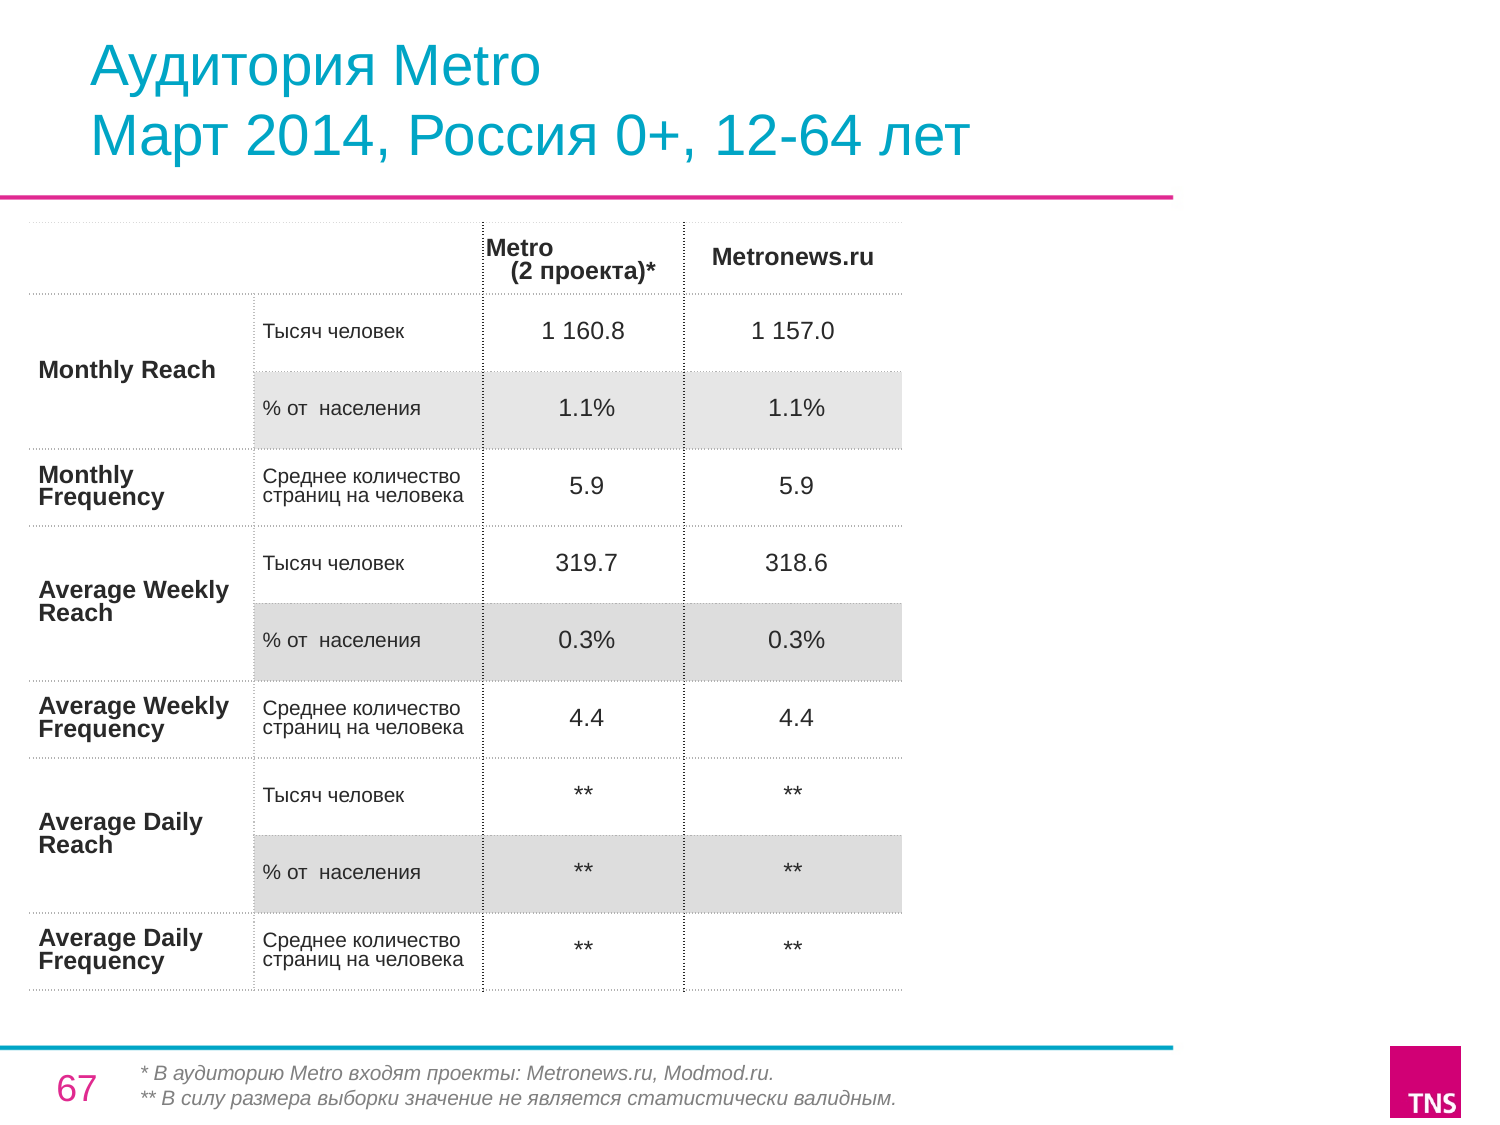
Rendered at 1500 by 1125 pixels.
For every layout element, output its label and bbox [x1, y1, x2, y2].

slide_number [40, 1055, 392, 1125]
picture [0, 0, 1500, 1125]
table_header [29, 223, 902, 294]
title [74, 8, 1476, 187]
table_cell [29, 294, 902, 990]
text_box [124, 1052, 1463, 1117]
